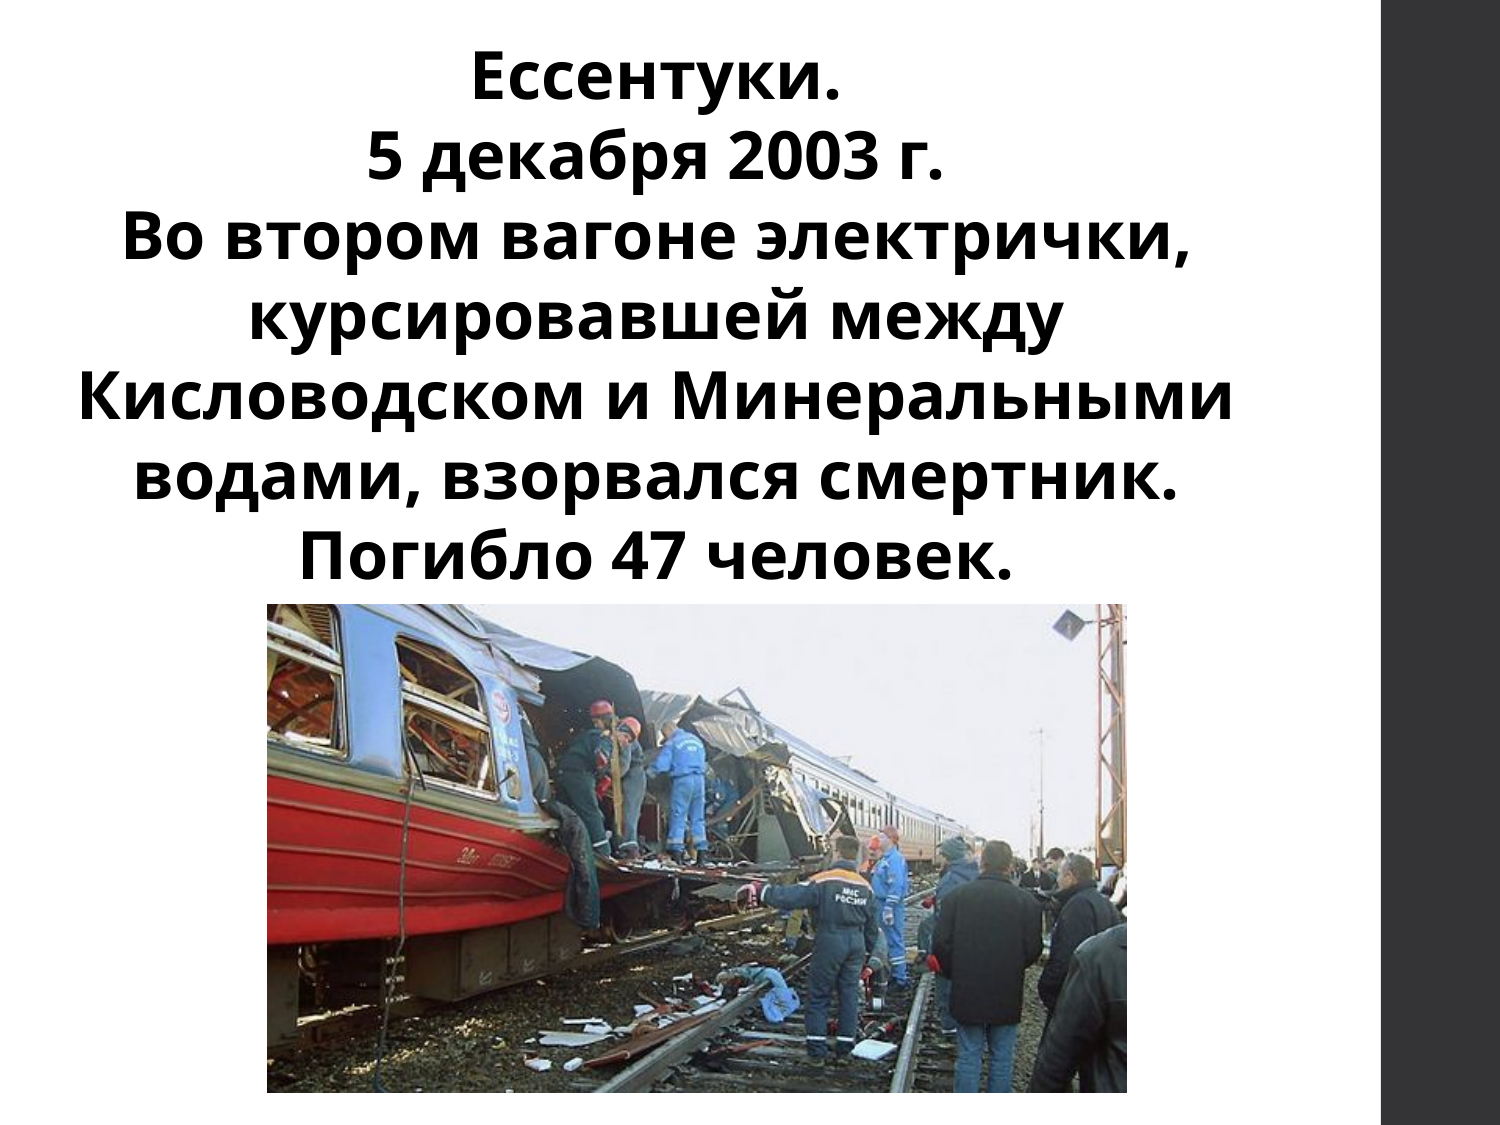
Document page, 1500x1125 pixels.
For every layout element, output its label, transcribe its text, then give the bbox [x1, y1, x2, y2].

text_box Ессентуки. 5 декабря 2003 г. Во втором вагоне электрички, курсировавшей между Кисловодском и Минеральными водами, взорвался смертник. Погибло 47 человек. [19, 0, 1294, 770]
picture [266, 604, 1127, 1093]
